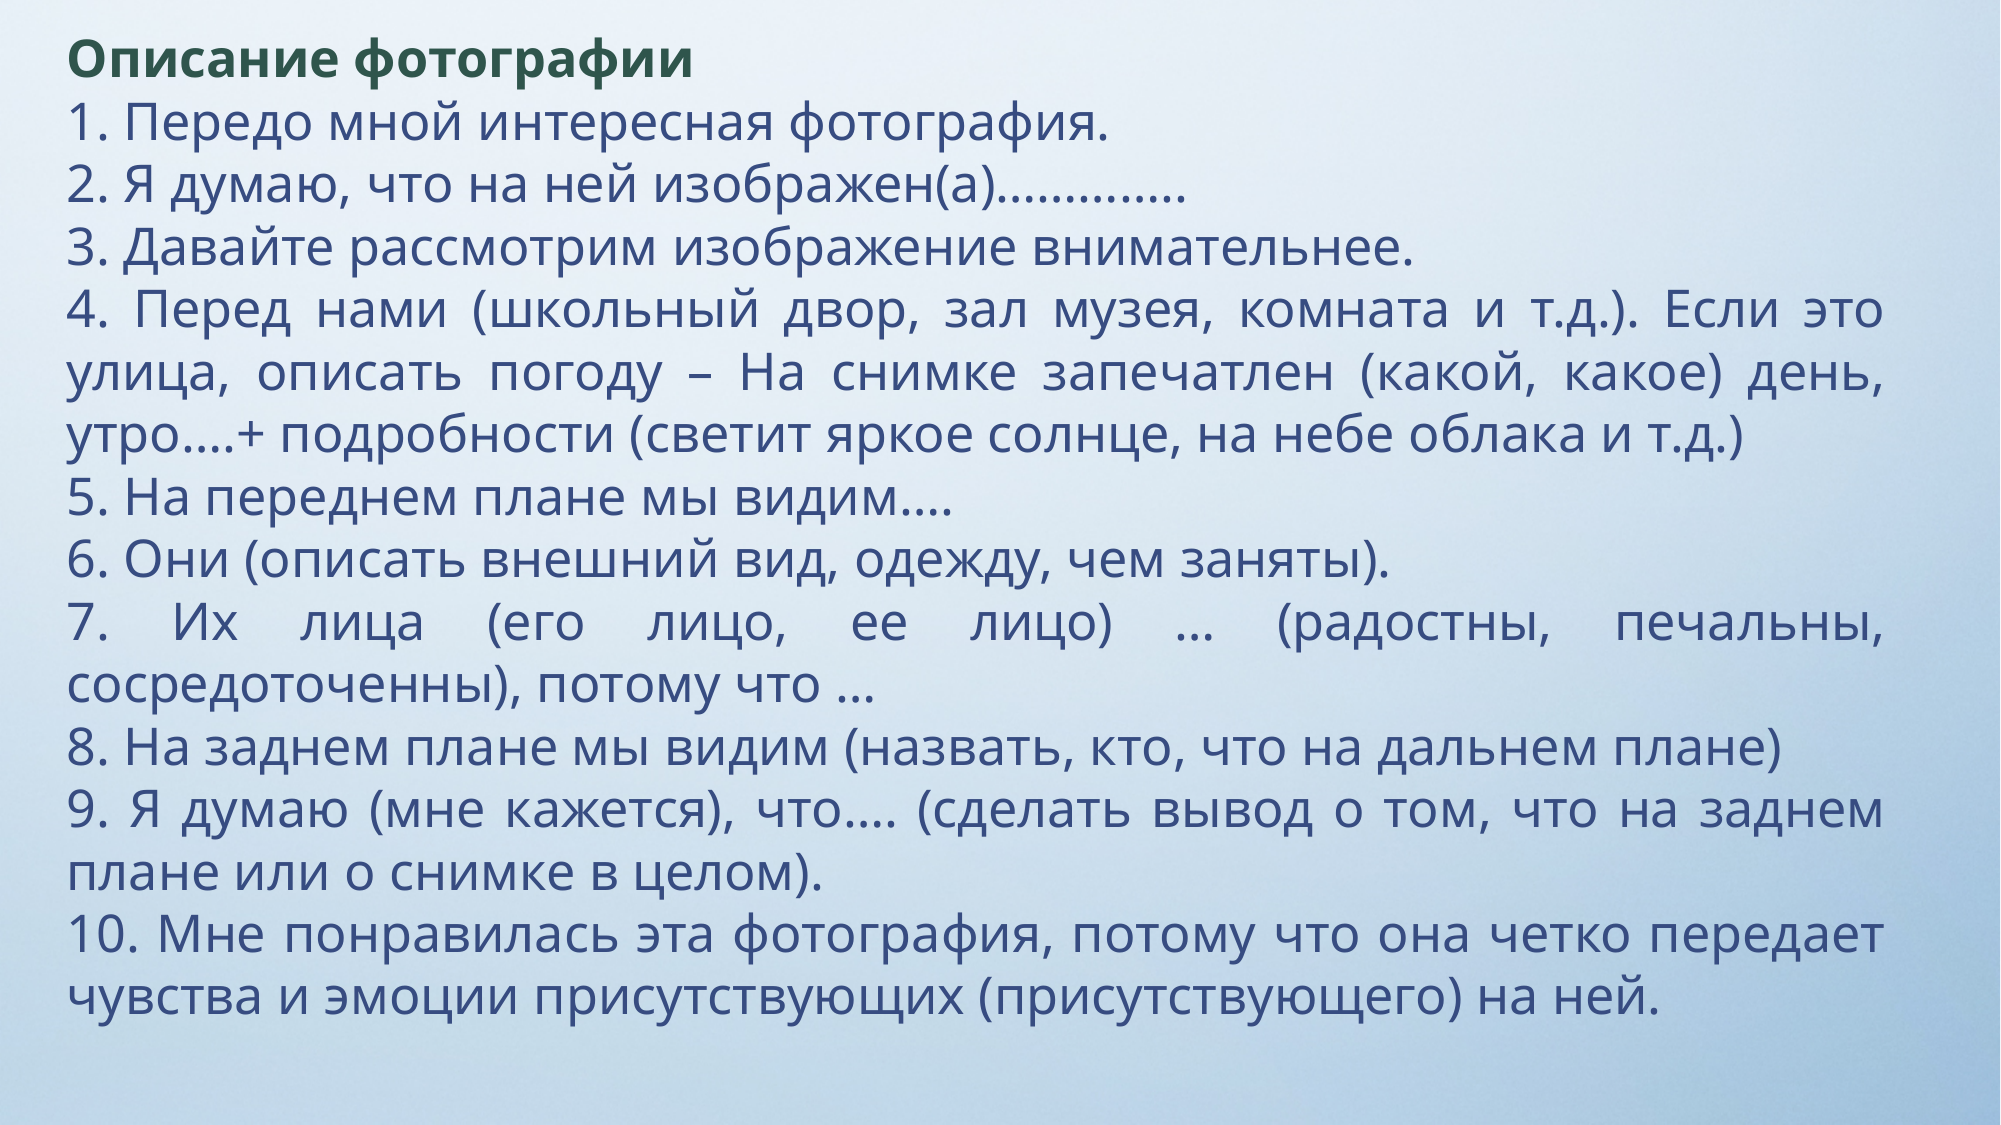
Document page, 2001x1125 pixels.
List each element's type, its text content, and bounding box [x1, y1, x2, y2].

text_box Описание фотографии 1. Передо мной интересная фотография. 2. Я думаю, что на ней изображен(а)………….. 3. Давайте рассмотрим изображение внимательнее. 4. Перед нами (школьный двор, зал музея, комната и т.д.). Если это улица, описать погоду – На снимке запечатлен (какой, какое) день, утро….+ подробности (светит яркое солнце, на небе облака и т.д.) 5. На переднем плане мы видим…. 6. Они (описать внешний вид, одежду, чем заняты). 7. Их лица (его лицо, ее лицо) … (радостны, печальны, сосредоточенны), потому что … 8. На заднем плане мы видим (назвать, кто, что на дальнем плане) 9. Я думаю (мне кажется), что…. (сделать вывод о том, что на заднем плане или о снимке в целом). 10. Мне понравилась эта фотография, потому что она четко передает чувства и эмоции присутствующих (присутствующего) на ней. [51, 18, 1902, 1033]
picture [0, 0, 2001, 1125]
